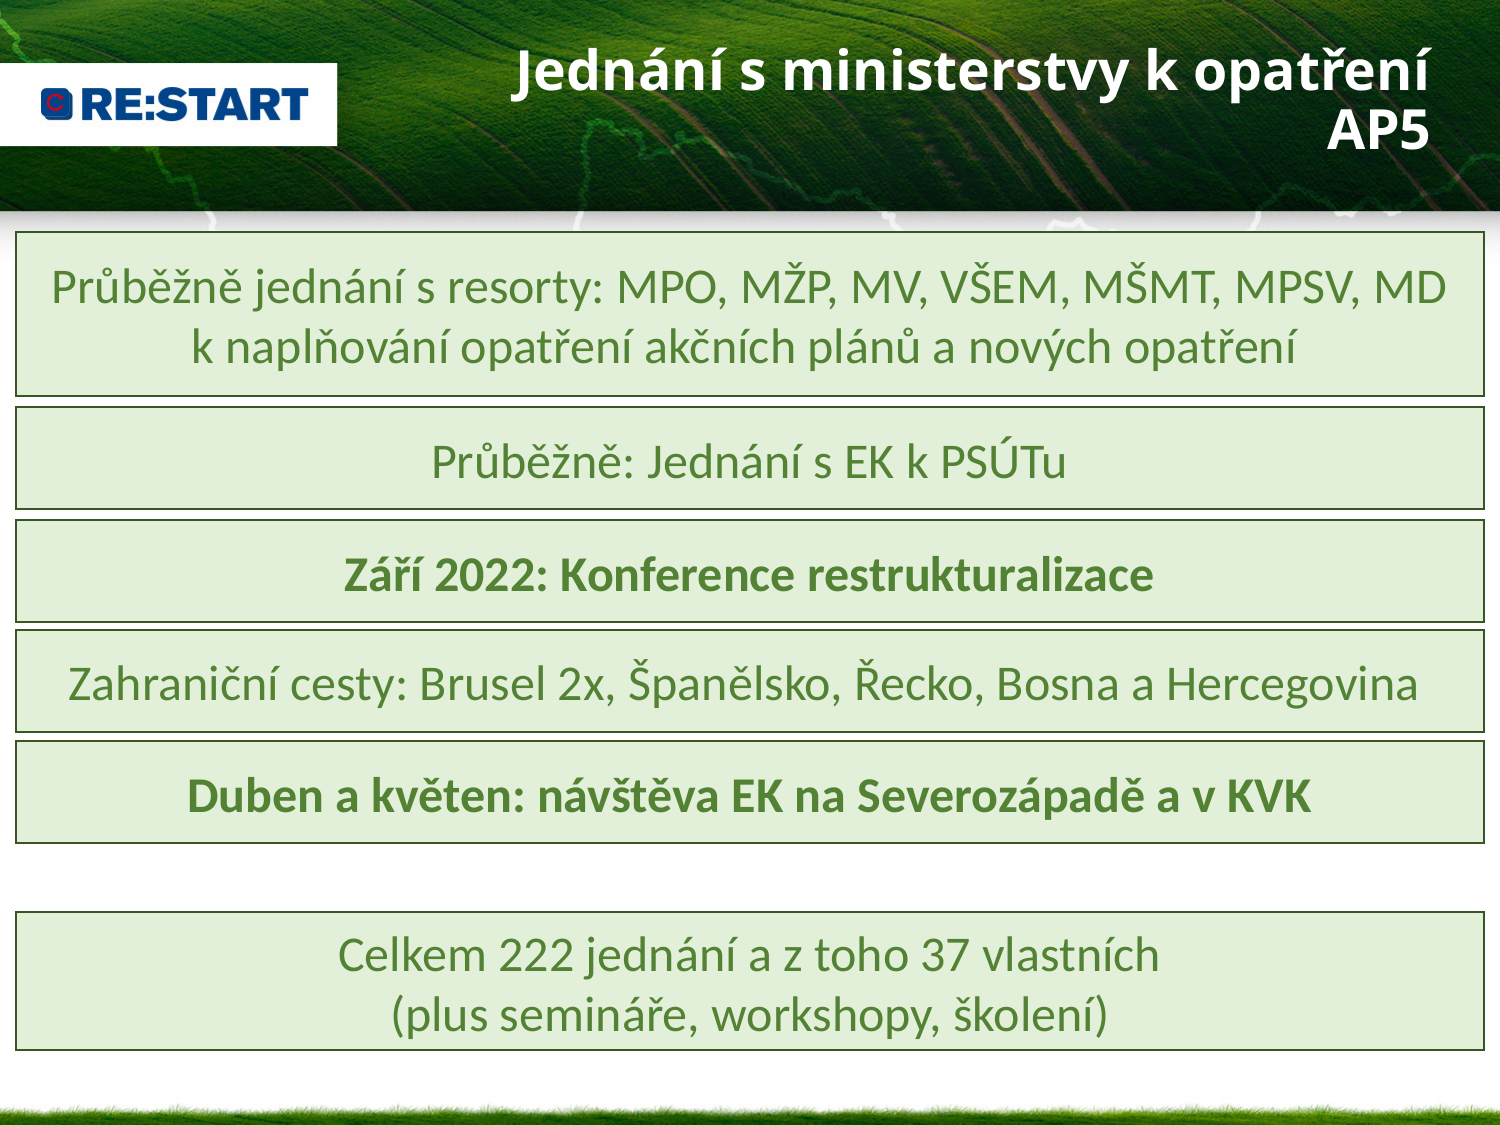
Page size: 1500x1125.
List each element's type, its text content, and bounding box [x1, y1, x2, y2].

picture [0, 0, 1500, 1125]
title Jednání s ministerstvy k opatření AP5 [407, 34, 1447, 170]
text_box Průběžně jednání s resorty: MPO, MŽP, MV, VŠEM, MŠMT, MPSV, MD k naplňování opatření akčních plánů a nových opatření [15, 231, 1485, 397]
text_box Zahraniční cesty: Brusel 2x, Španělsko, Řecko, Bosna a Hercegovina [15, 629, 1485, 733]
text_box Duben a květen: návštěva EK na Severozápadě a v KVK [15, 740, 1485, 844]
text_box Celkem 222 jednání a z toho 37 vlastních (plus semináře, workshopy, školení) [15, 911, 1485, 1051]
text_box Září 2022: Konference restrukturalizace [15, 519, 1485, 623]
text_box Průběžně: Jednání s EK k PSÚTu [15, 406, 1485, 510]
